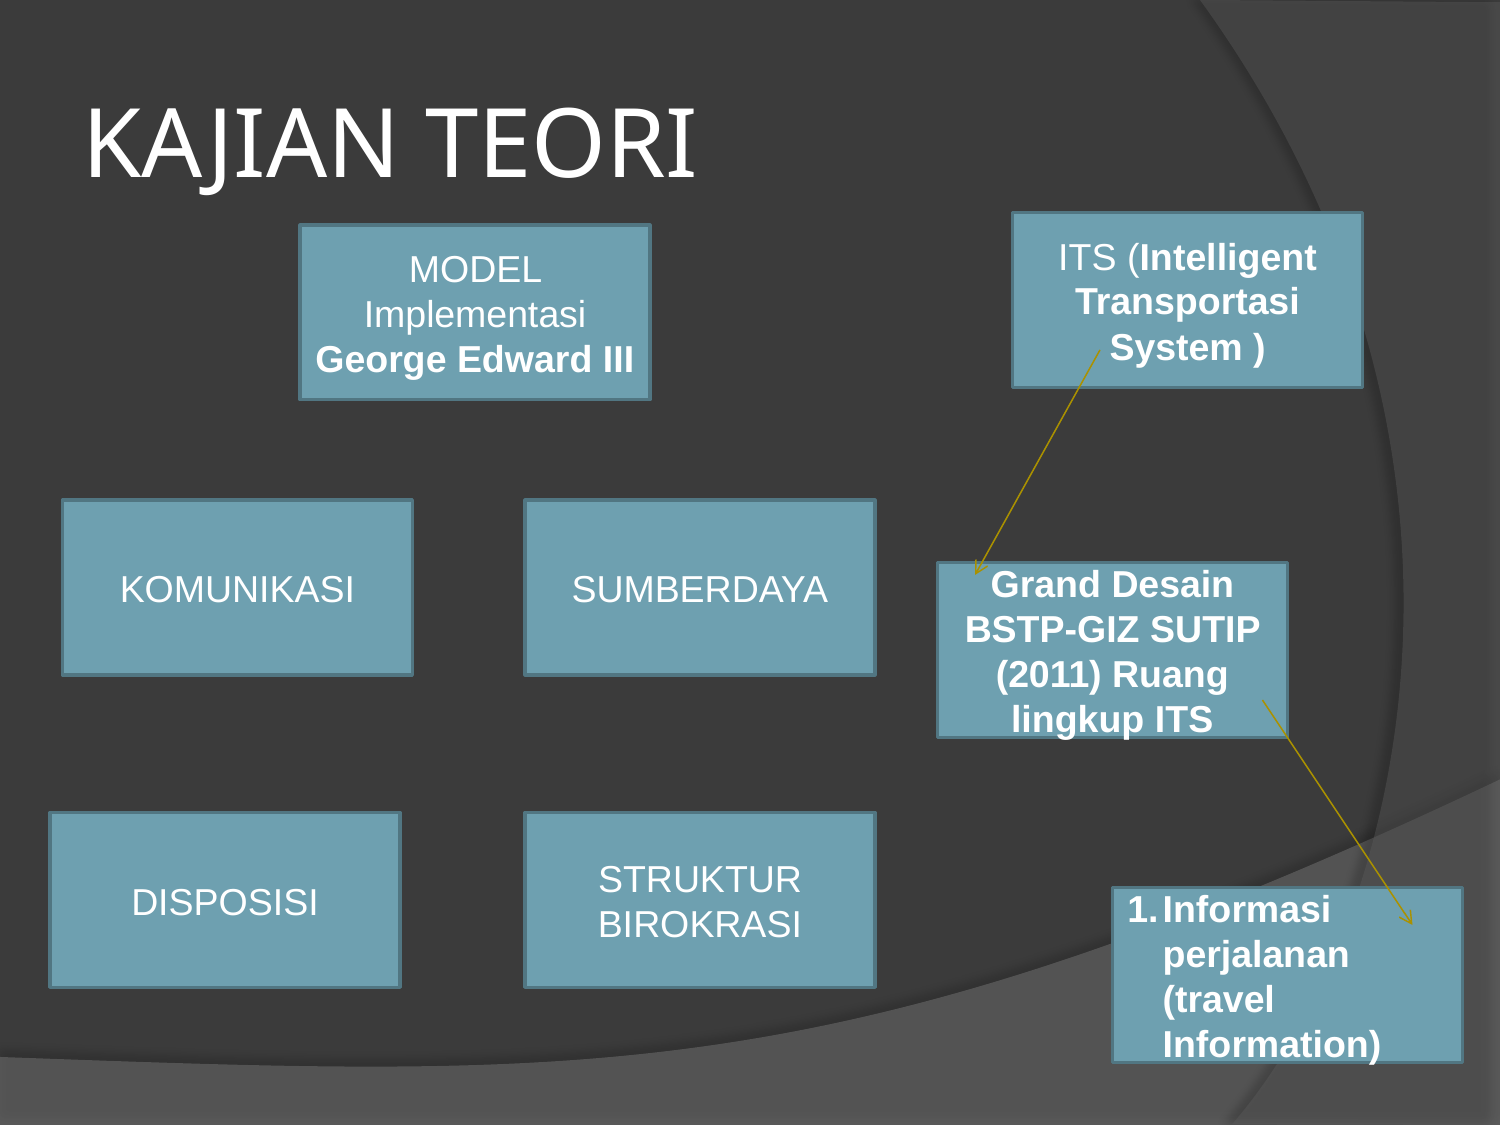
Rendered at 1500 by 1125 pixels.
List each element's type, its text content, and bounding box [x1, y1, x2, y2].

text_box DISPOSISI [48, 811, 402, 989]
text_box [924, 399, 1151, 526]
text_box MODEL Implementasi George Edward III [298, 223, 652, 401]
text_box SUMBERDAYA [523, 498, 877, 677]
text_box KOMUNIKASI [61, 498, 414, 677]
text_box Informasi perjalanan (travel Information) [1111, 886, 1464, 1064]
text_box Grand Desain BSTP-GIZ SUTIP (2011) Ruang lingkup ITS [936, 561, 1289, 739]
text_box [1224, 737, 1451, 888]
text_box ITS (Intelligent Transportasi System ) [1011, 211, 1364, 389]
title KAJIAN TEORI [75, 45, 1300, 233]
text_box STRUKTUR BIROKRASI [523, 811, 877, 989]
